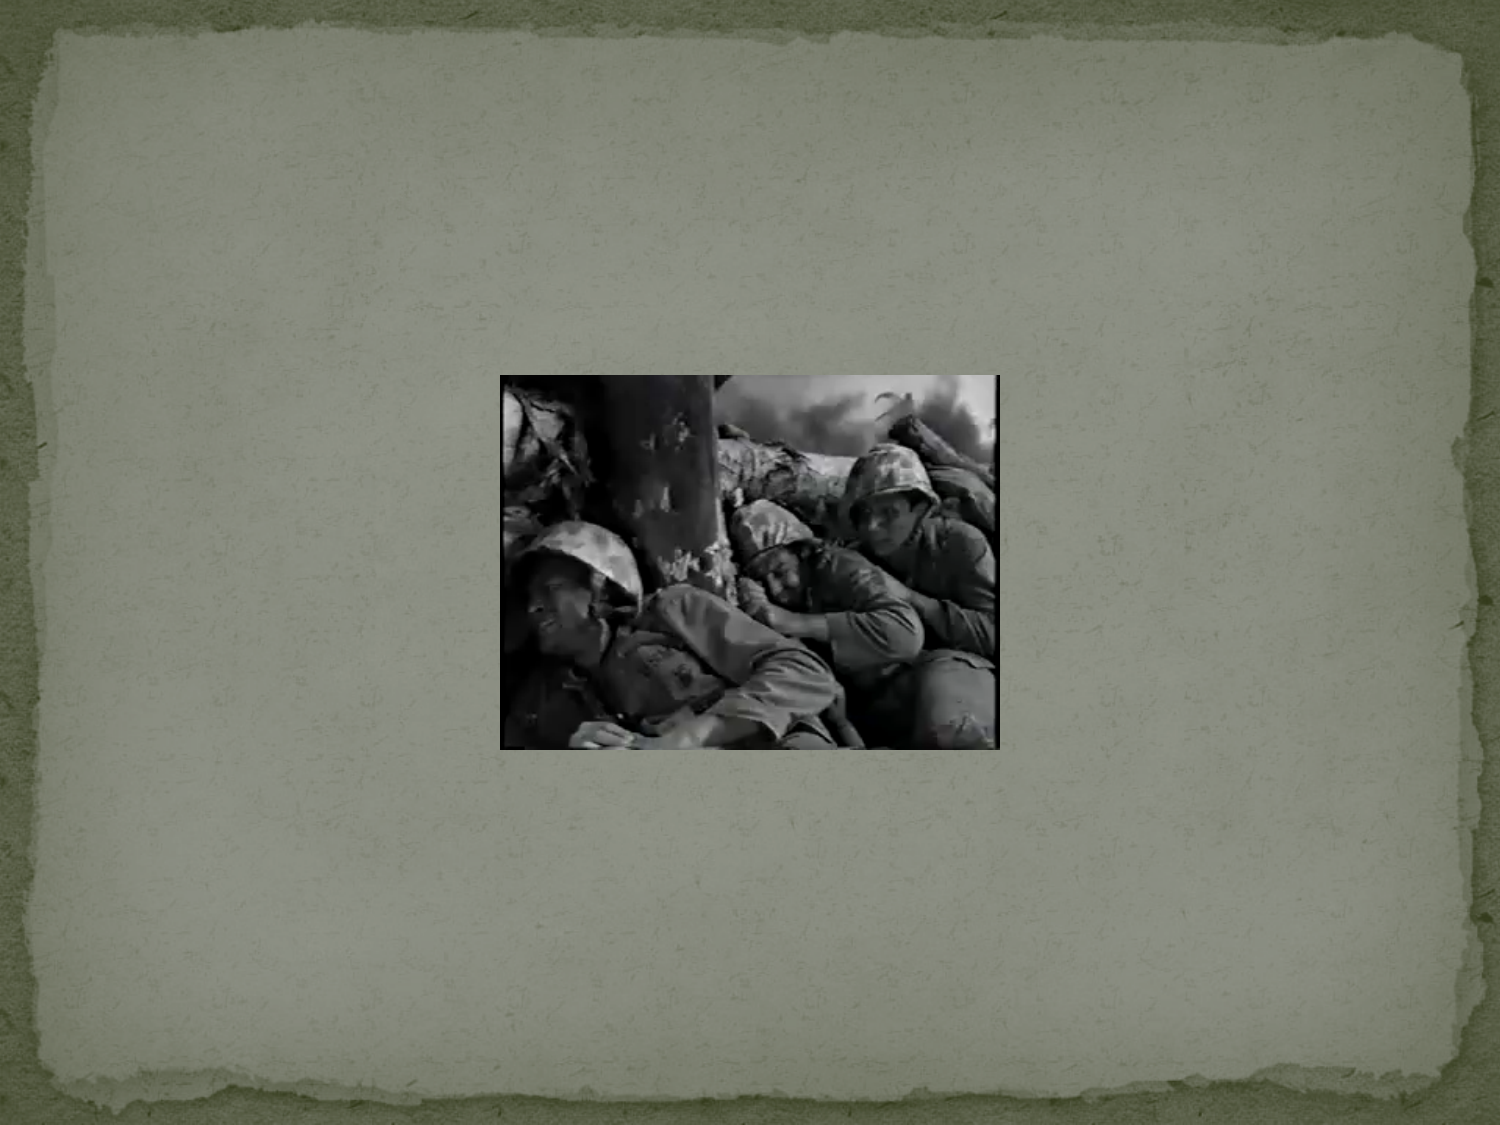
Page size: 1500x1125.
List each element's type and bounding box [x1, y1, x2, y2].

text_box [502, 377, 999, 748]
